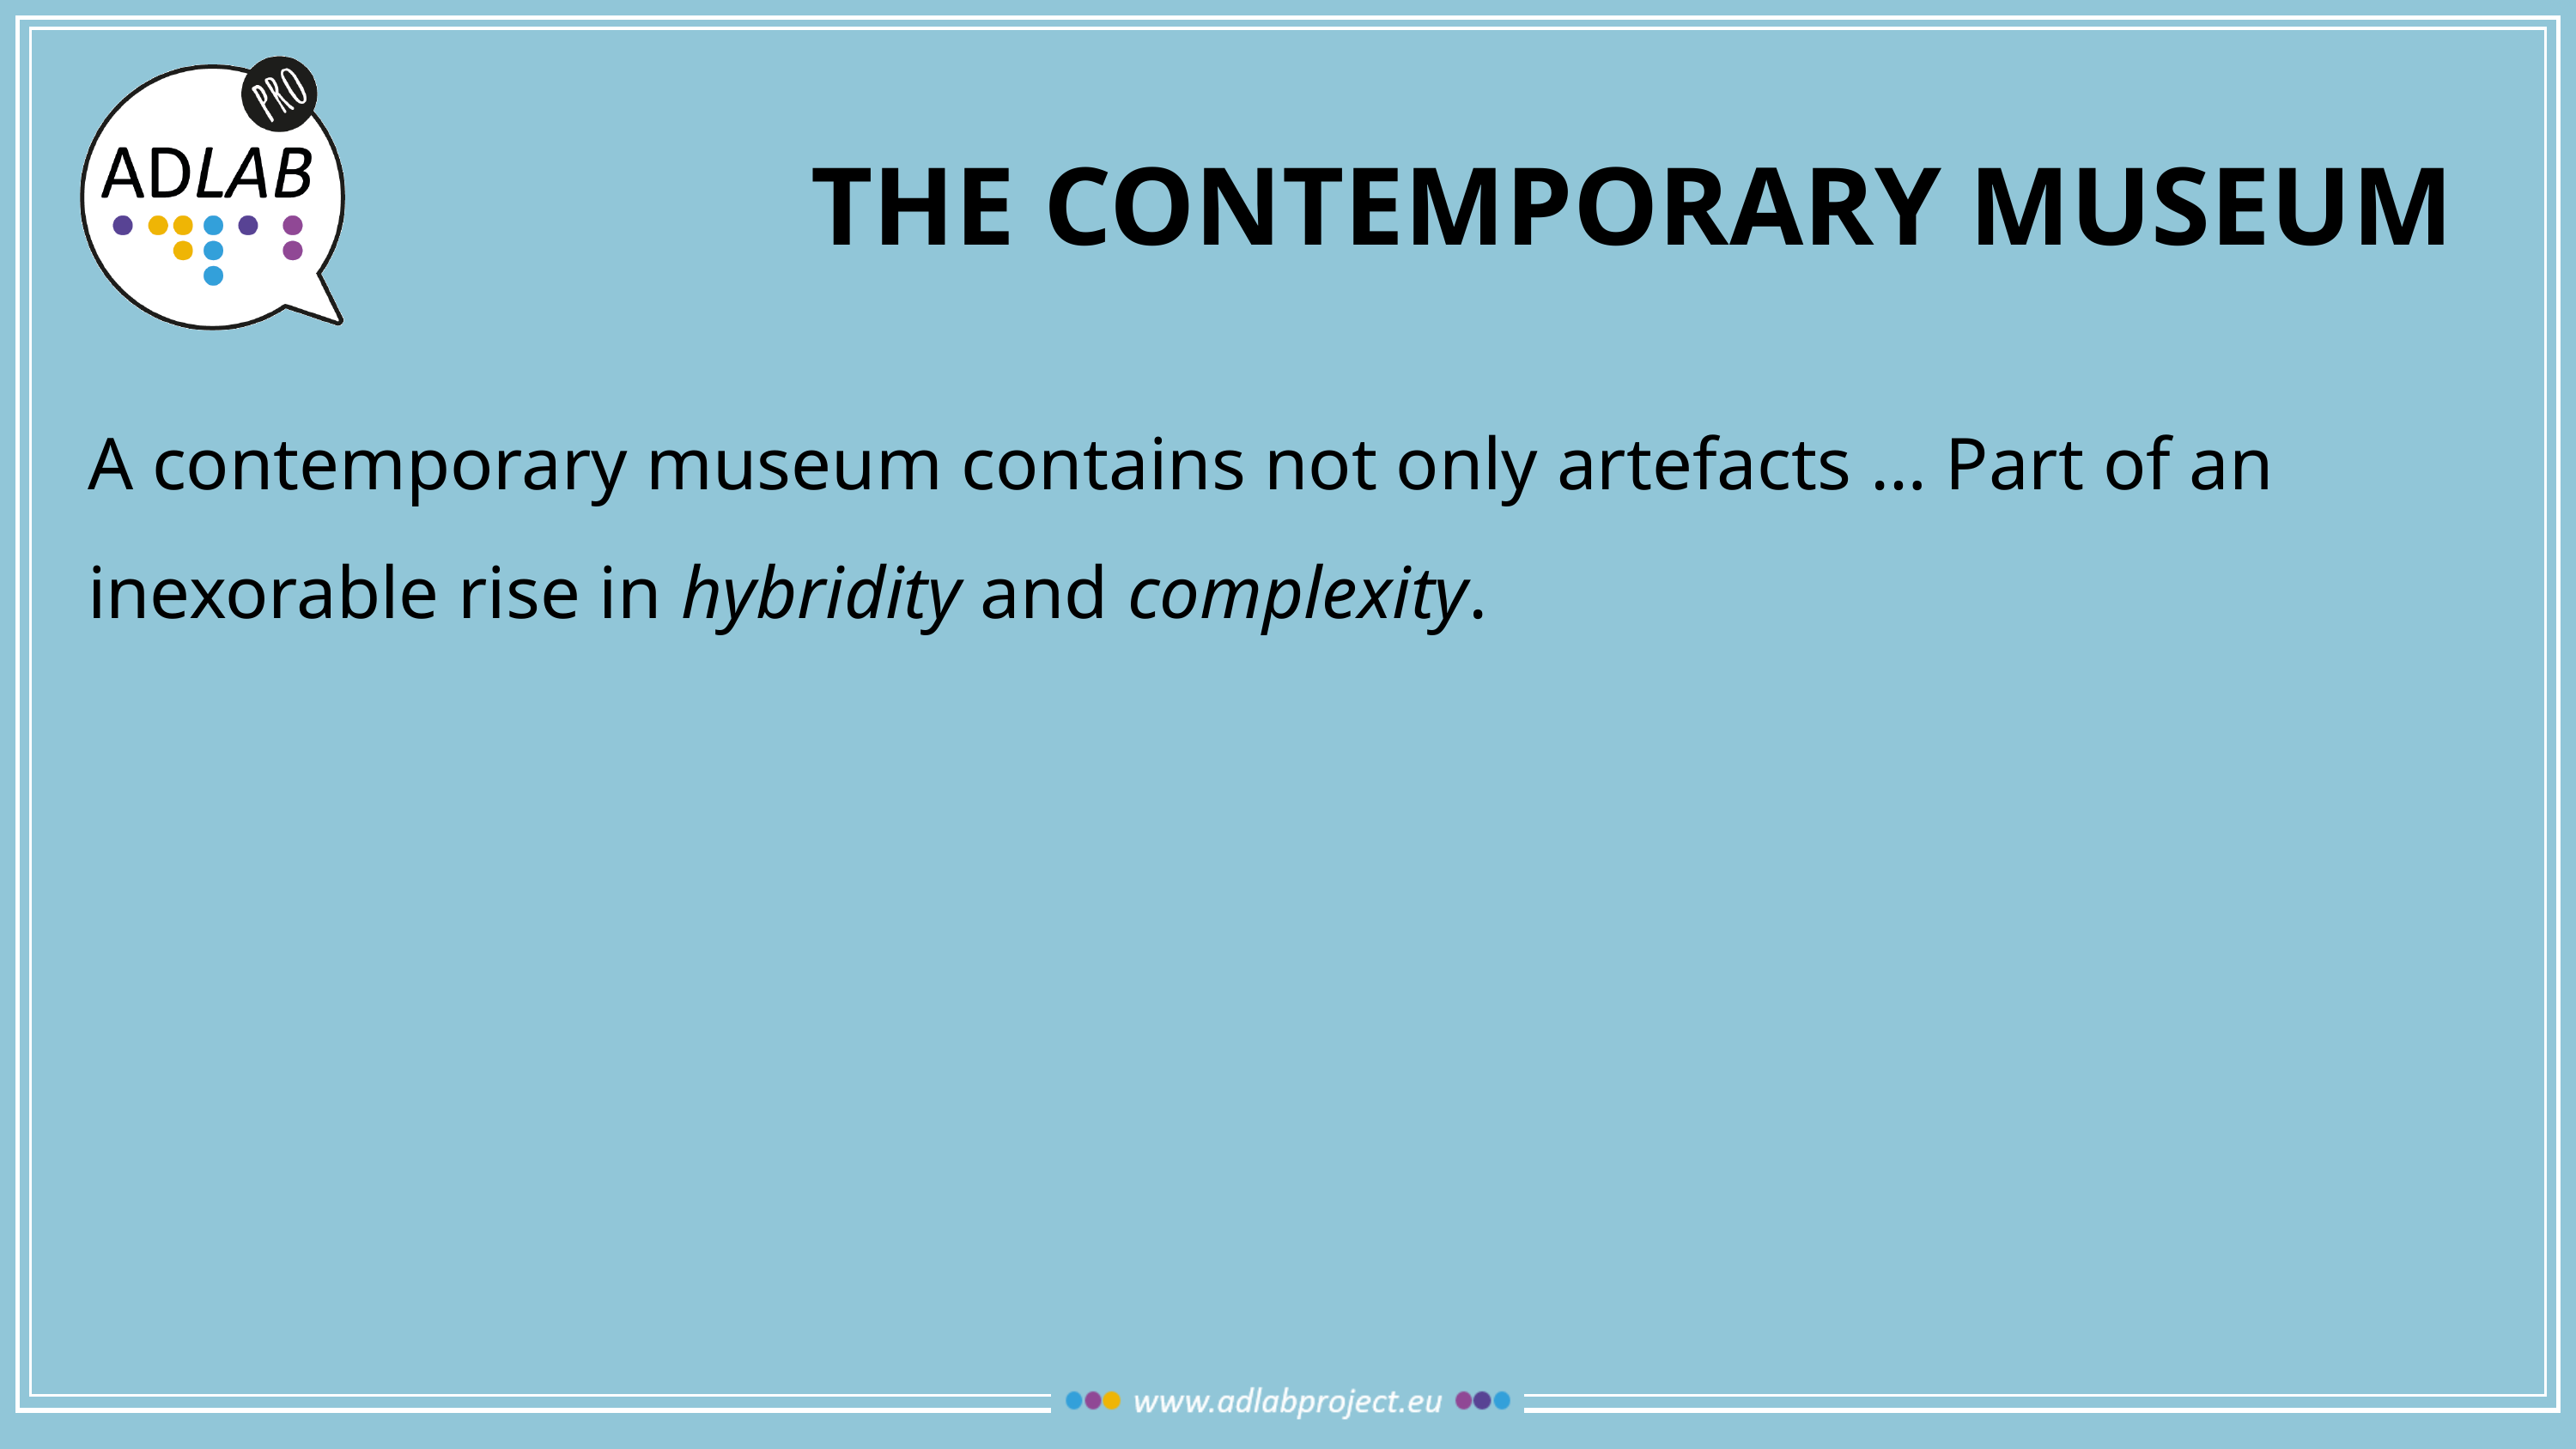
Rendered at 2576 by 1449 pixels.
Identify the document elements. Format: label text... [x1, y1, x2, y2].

picture [72, 49, 353, 330]
title The contemporary museum [384, 70, 2467, 351]
picture [1051, 1378, 1524, 1429]
list A contemporary museum contains not only artefacts … Part of an inexorable rise in hybridity and complexity. [75, 368, 2501, 1122]
